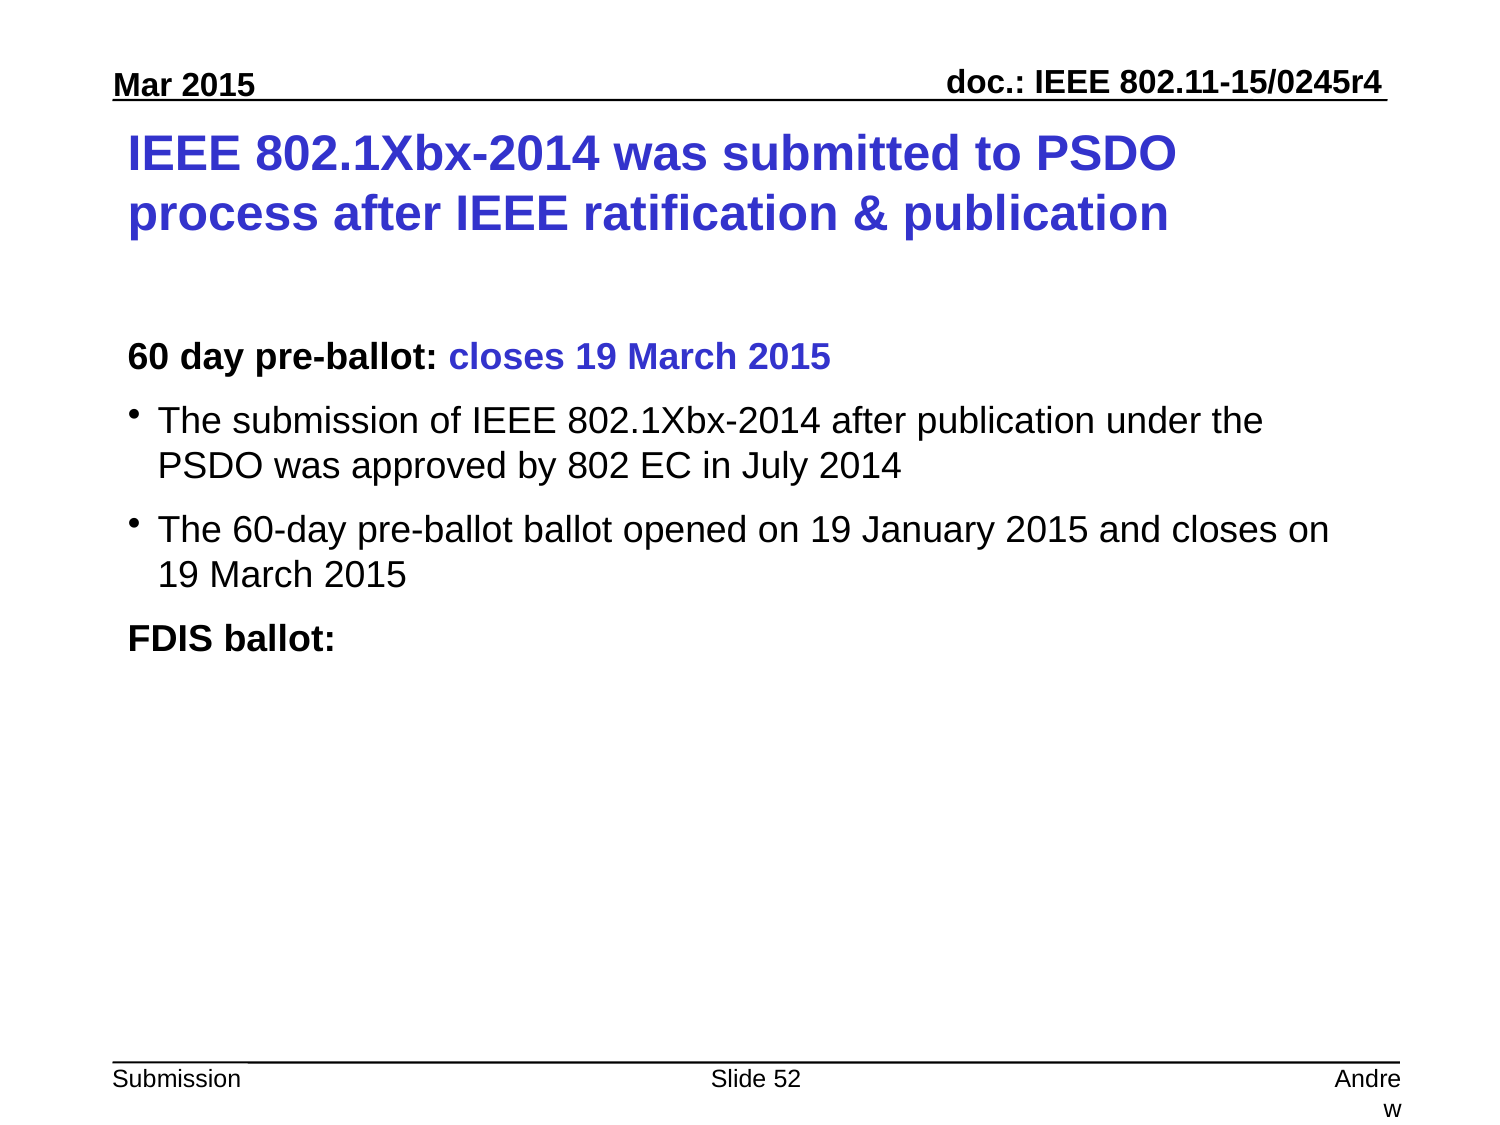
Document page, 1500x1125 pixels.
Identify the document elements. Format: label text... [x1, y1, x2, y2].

title IEEE 802.1Xbx-2014 was submitted to PSDO process after IEEE ratification & publication [112, 112, 1388, 288]
footer Andrew Myles, Cisco [1320, 1061, 1402, 1093]
list 60 day pre-ballot: closes 19 March 2015 The submission of IEEE 802.1Xbx-2014 after publication under the PSDO was approved by 802 EC in July 2014 The 60-day pre-ballot ballot opened on 19 January 2015 and closes on 19 March 2015 FDIS ballot: [112, 324, 1388, 1000]
slide_number Slide 52 [709, 1061, 803, 1093]
